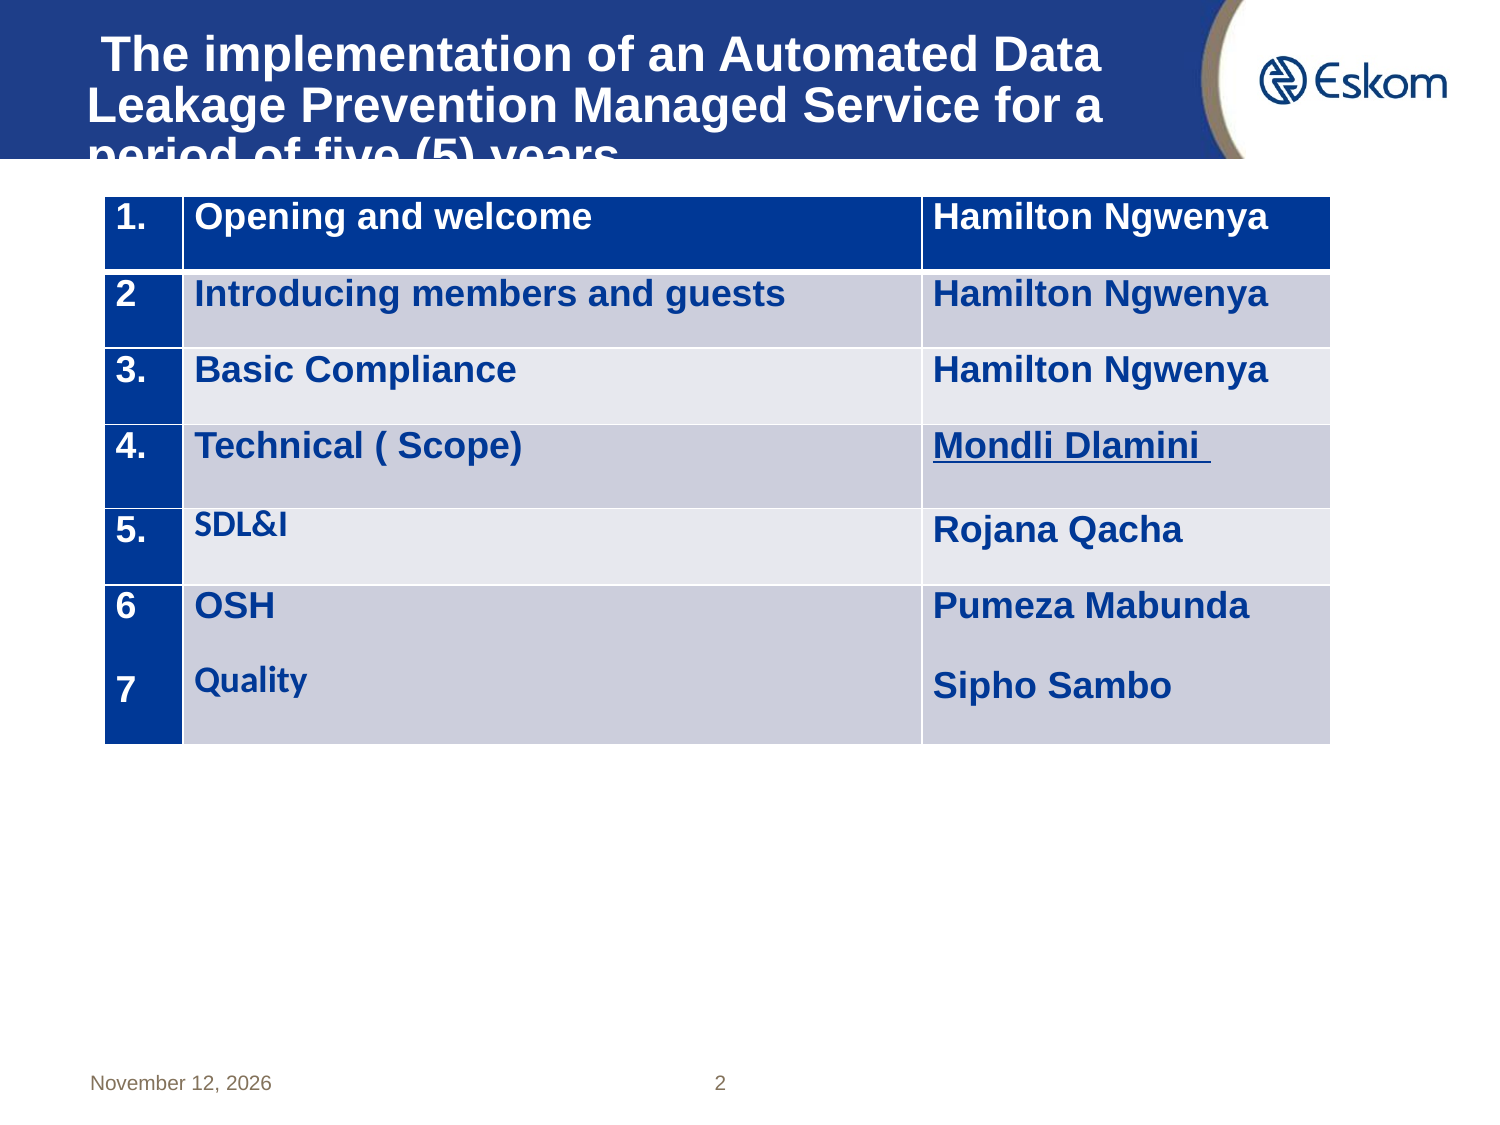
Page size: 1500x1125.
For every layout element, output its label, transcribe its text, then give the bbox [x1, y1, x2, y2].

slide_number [75, 1058, 361, 1103]
table_cell 5. [105, 509, 182, 584]
table_cell 3. [105, 349, 182, 424]
table_header Hamilton Ngwenya [923, 197, 1330, 269]
table_cell Technical ( Scope) [184, 425, 921, 508]
table_cell Hamilton Ngwenya [923, 275, 1330, 347]
table_cell Basic Compliance [184, 349, 921, 424]
title The implementation of an Automated Data Leakage Prevention Managed Service for a period of five (5) years. [71, 27, 1142, 137]
table_cell 4. [105, 425, 182, 508]
table_cell OSH Quality [184, 586, 921, 744]
table_cell Introducing members and guests [184, 275, 921, 347]
table_cell SDL&I [184, 509, 921, 584]
table_cell Mondli Dlamini [923, 425, 1330, 508]
table_cell 6 7 [105, 586, 182, 744]
slide_number 2 [643, 1058, 798, 1103]
table_cell Rojana Qacha [923, 509, 1330, 584]
table_cell Hamilton Ngwenya [923, 349, 1330, 424]
table_header 1. [105, 197, 182, 269]
picture [1257, 55, 1450, 105]
table_cell 2 [105, 275, 182, 347]
table_cell Pumeza Mabunda Sipho Sambo [923, 586, 1330, 744]
table_header Opening and welcome [184, 197, 921, 269]
picture [0, 0, 1246, 159]
